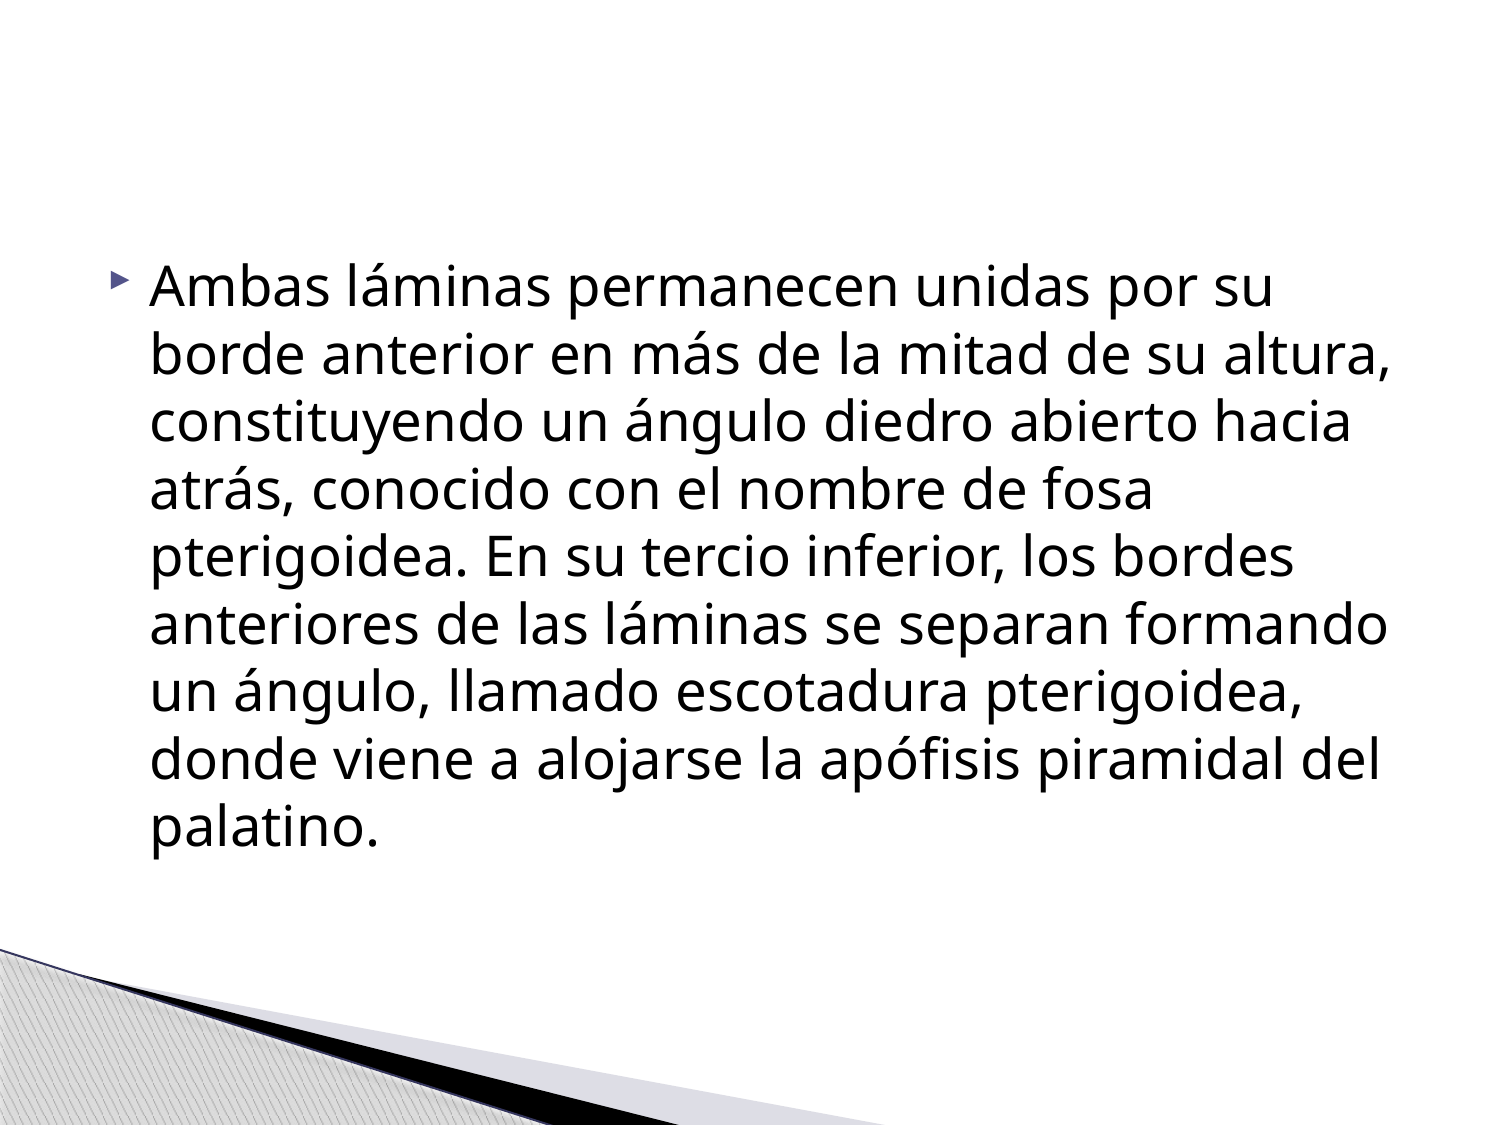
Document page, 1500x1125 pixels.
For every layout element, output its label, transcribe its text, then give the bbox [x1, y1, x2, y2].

list Ambas láminas permanecen unidas por su borde anterior en más de la mitad de su altura, constituyendo un ángulo diedro abierto hacia atrás, conocido con el nombre de fosa pterigoidea. En su tercio inferior, los bordes anteriores de las láminas se separan formando un ángulo, llamado escotadura pterigoidea, donde viene a alojarse la apófisis piramidal del palatino. [75, 243, 1425, 986]
